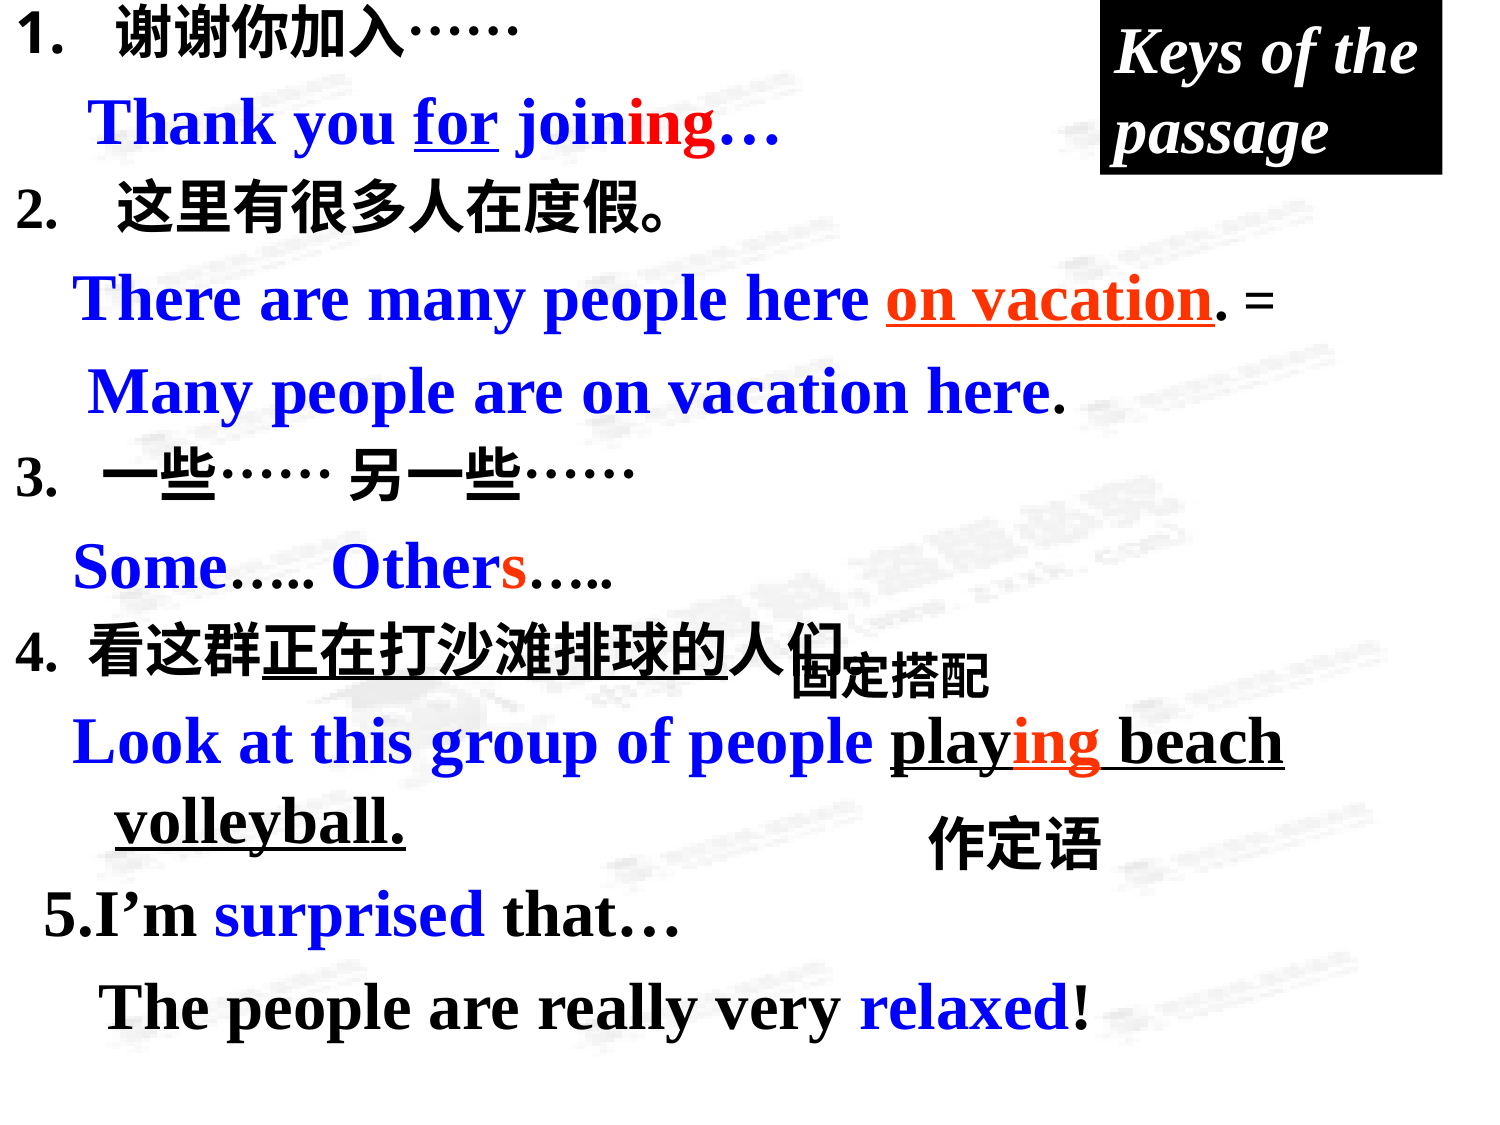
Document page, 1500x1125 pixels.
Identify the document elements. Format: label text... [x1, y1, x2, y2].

text_box 固定搭配 [775, 637, 1006, 713]
list 谢谢你加入…… Thank you for joining… 2. 这里有很多人在度假。 There are many people here on vacation. = Many people are on vacation here. 3. 一些…… 另一些…… Some….. Others….. 4. 看这群正在打沙滩排球的人们。 Look at this group of people playing beach volleyball. 5.I’m surprised that… The people are really very relaxed! [0, 0, 1471, 1113]
text_box 作定语 [912, 800, 1118, 885]
text_box Keys of the passage [1100, 0, 1443, 175]
picture [0, 0, 1500, 1125]
